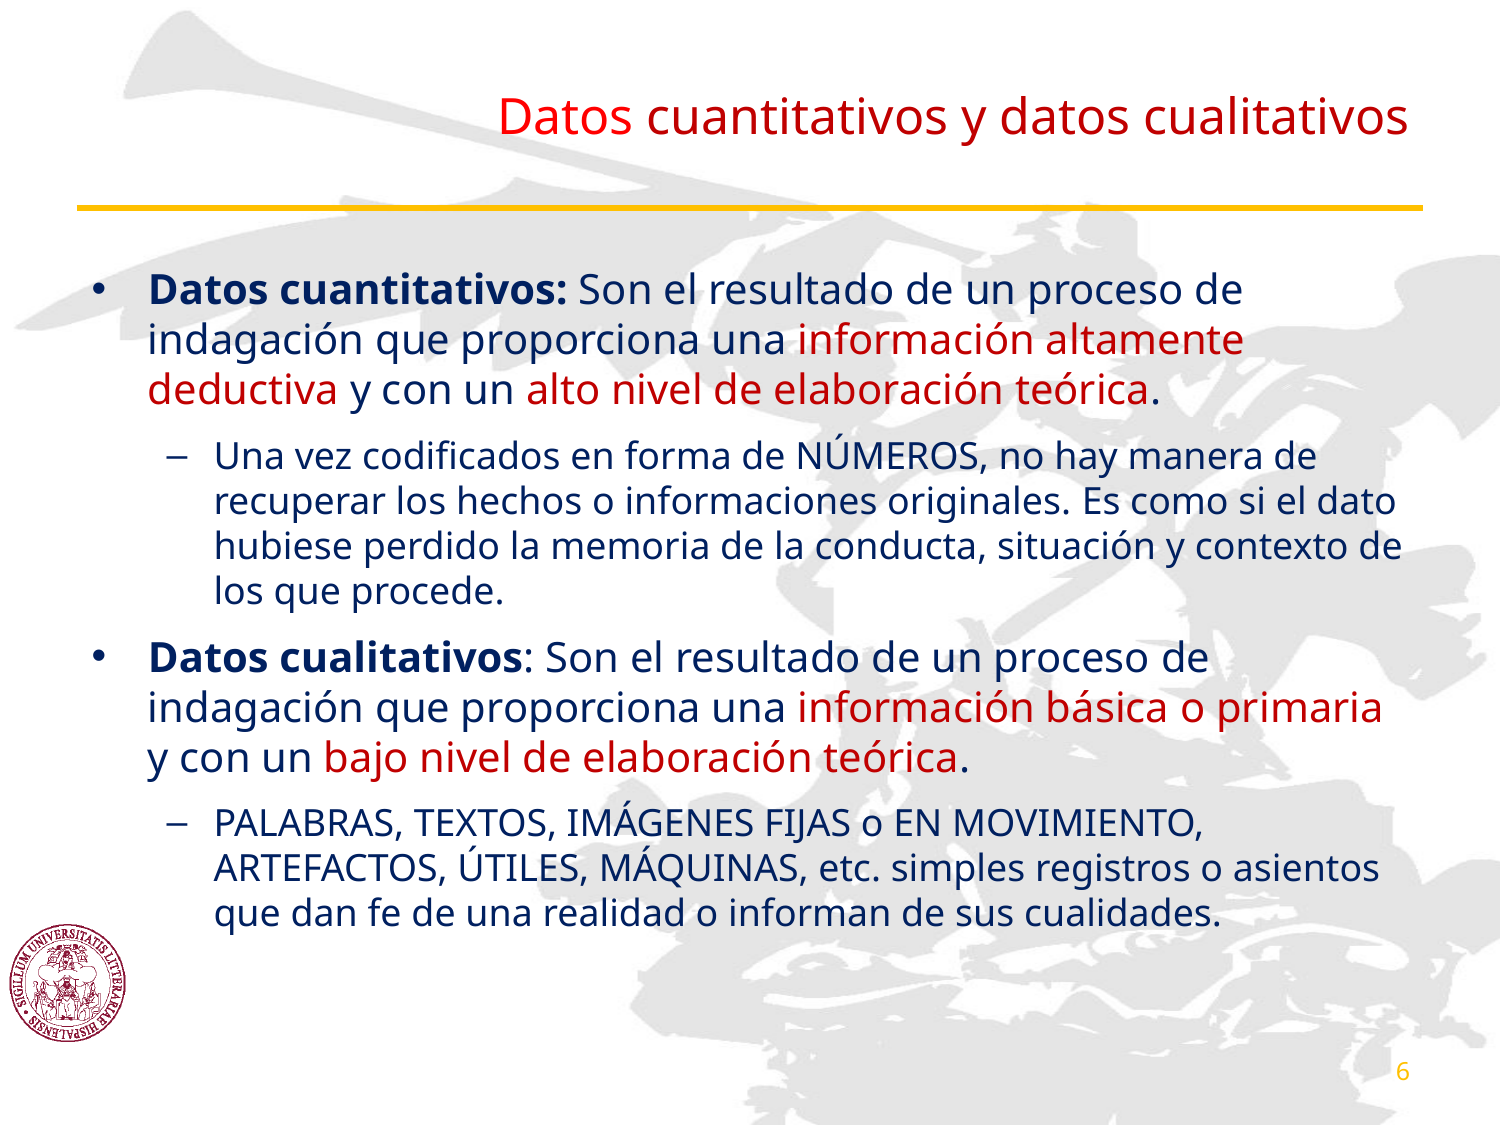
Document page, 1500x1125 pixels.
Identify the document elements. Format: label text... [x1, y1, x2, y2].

picture [0, 0, 1500, 1125]
list Datos cuantitativos: Son el resultado de un proceso de indagación que proporciona una información altamente deductiva y con un alto nivel de elaboración teórica. Una vez codificados en forma de NÚMEROS, no hay manera de recuperar los hechos o informaciones originales. Es como si el dato hubiese perdido la memoria de la conducta, situación y contexto de los que procede. Datos cualitativos: Son el resultado de un proceso de indagación que proporciona una información básica o primaria y con un bajo nivel de elaboración teórica. PALABRAS, TEXTOS, IMÁGENES FIJAS o EN MOVIMIENTO, ARTEFACTOS, ÚTILES, MÁQUINAS, etc. simples registros o asientos que dan fe de una realidad o informan de sus cualidades. [76, 255, 1427, 998]
slide_number 6 [1074, 1042, 1425, 1103]
title Datos cuantitativos y datos cualitativos [75, 45, 1425, 185]
